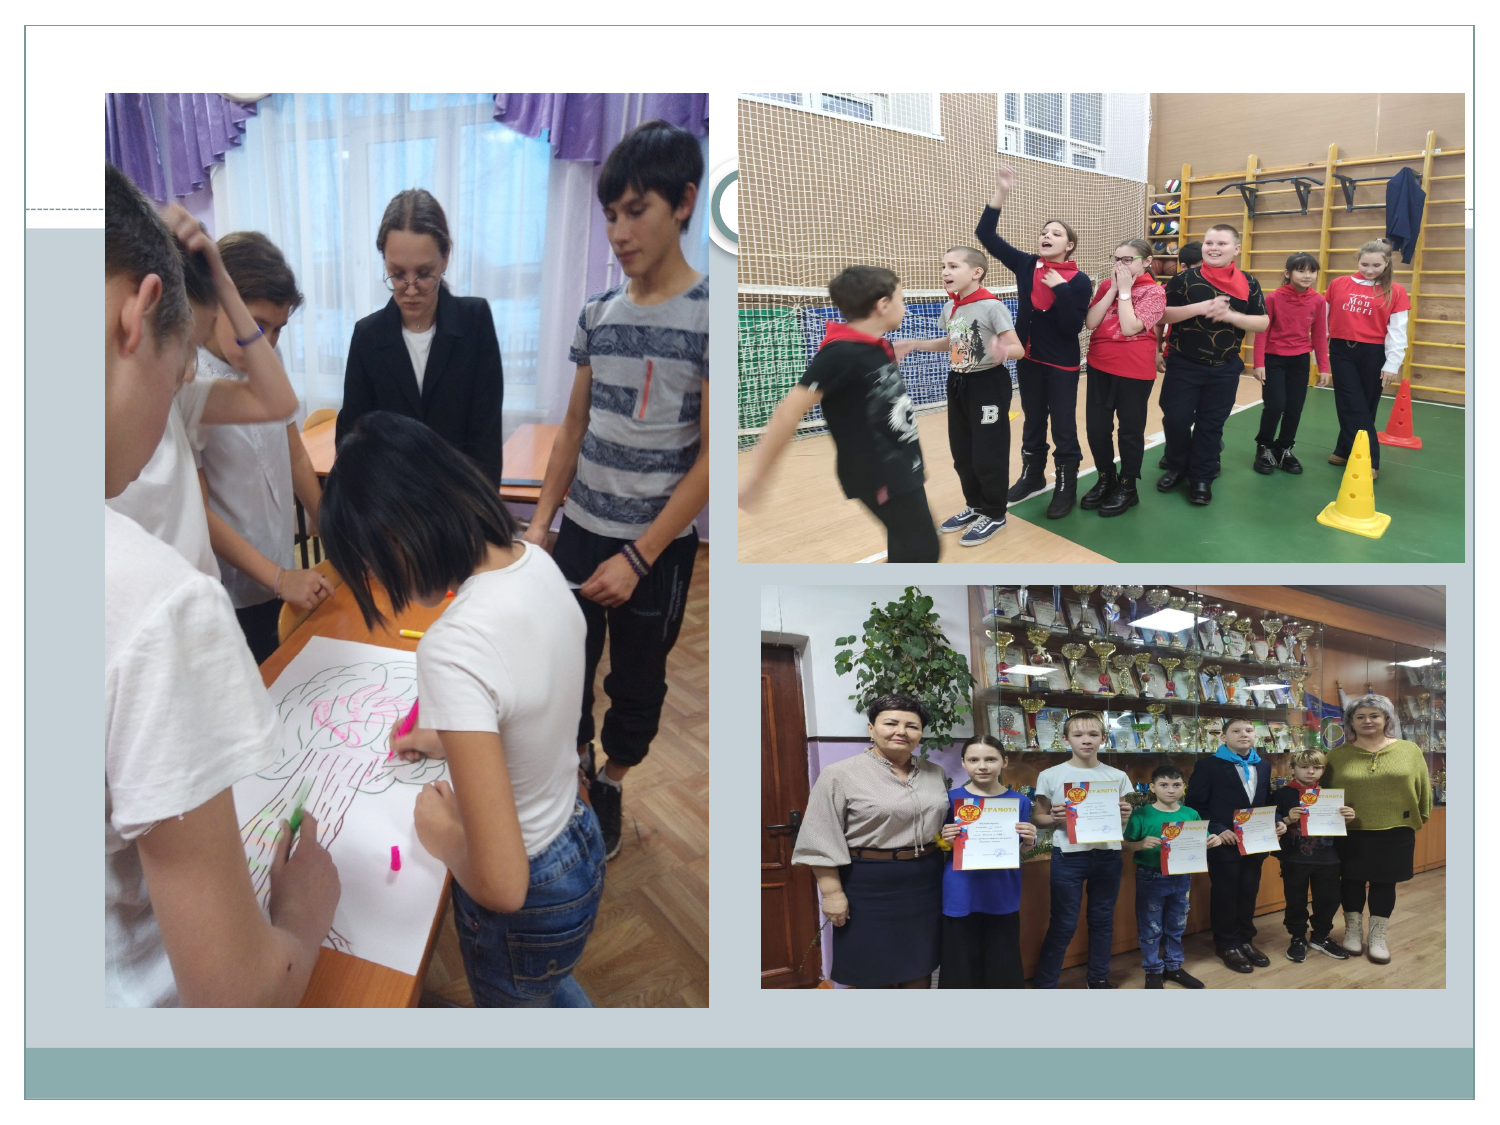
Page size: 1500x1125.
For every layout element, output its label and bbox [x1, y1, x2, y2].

picture [761, 585, 1446, 990]
list [105, 93, 709, 1008]
picture [738, 93, 1465, 563]
